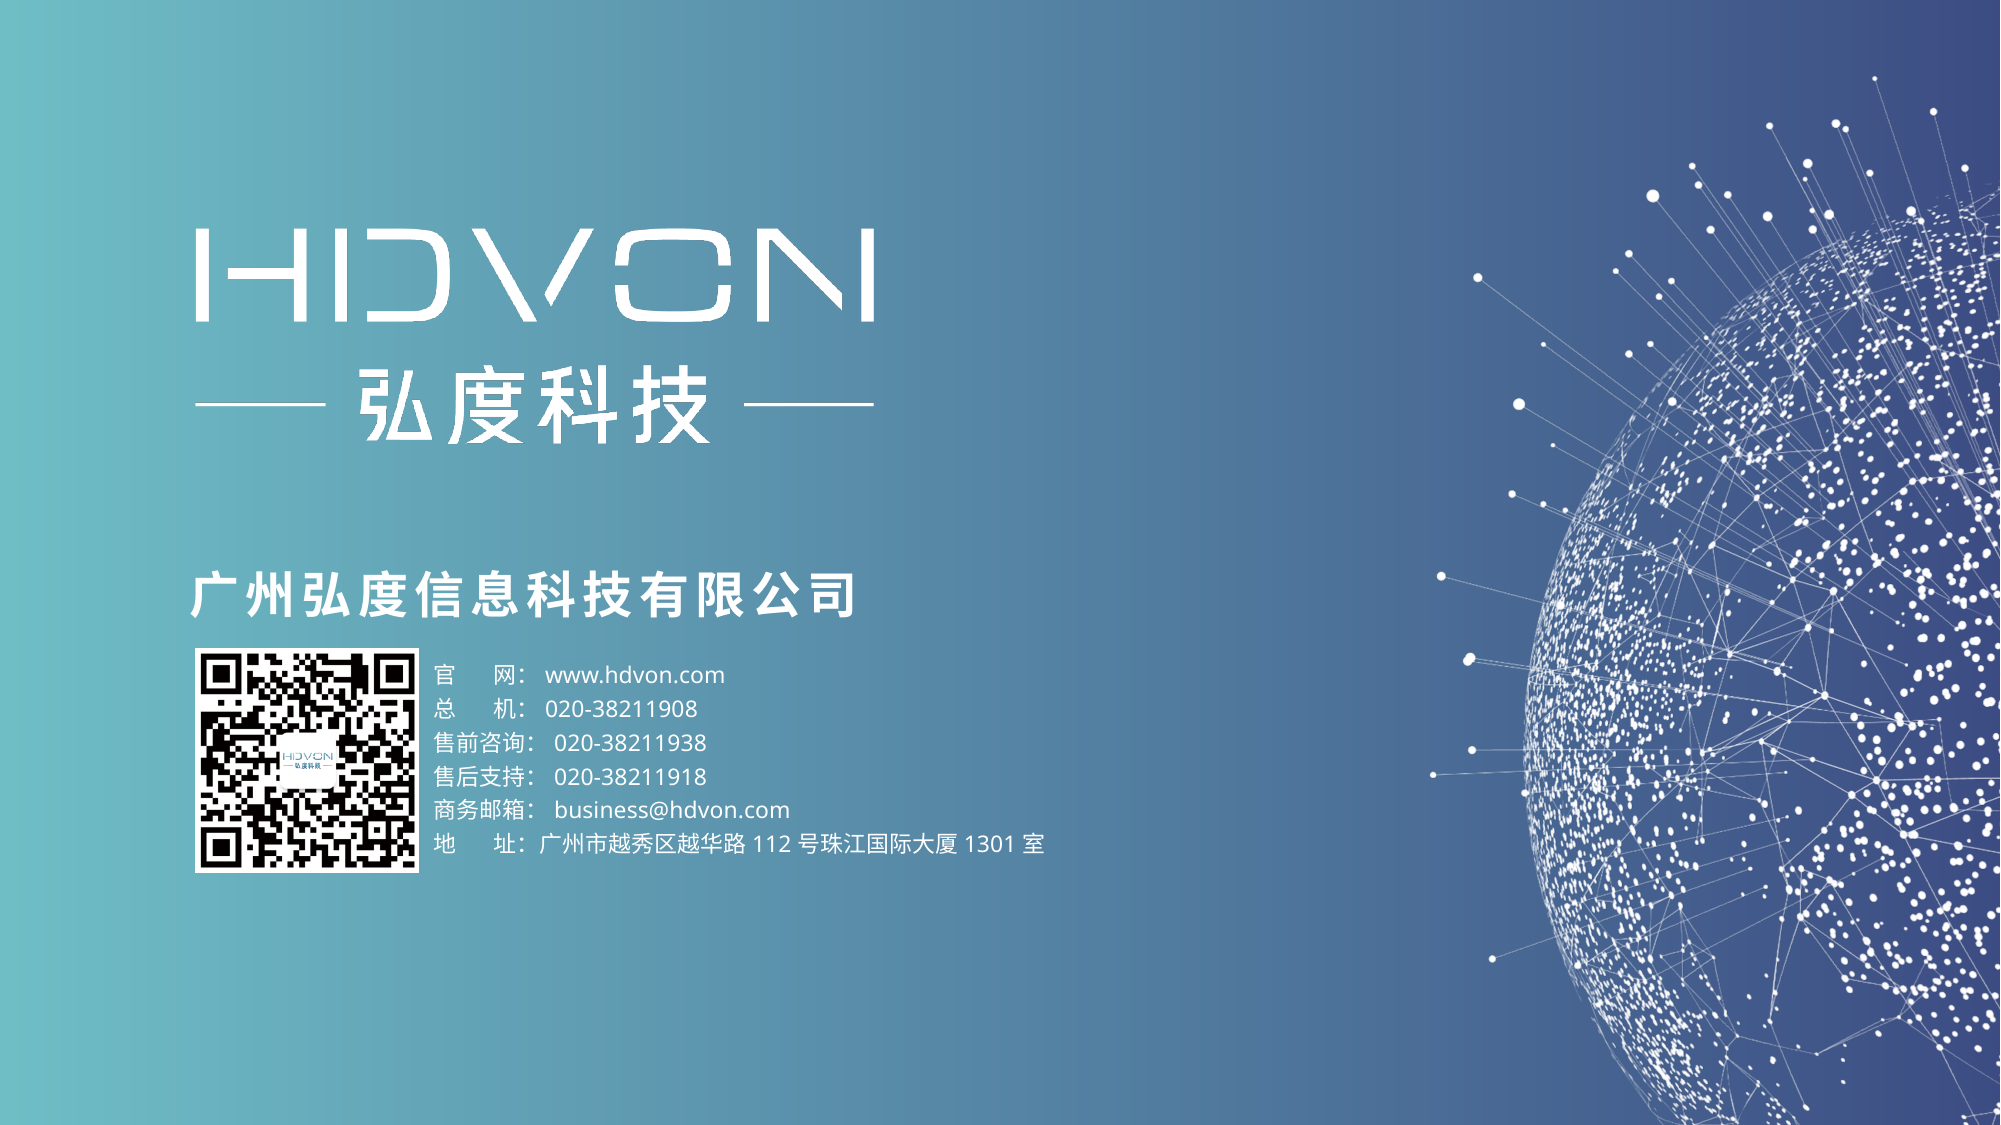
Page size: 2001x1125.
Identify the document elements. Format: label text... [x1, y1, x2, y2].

picture [1331, 0, 2001, 1125]
text_box 官 网：www.hdvon.com 总 机：020-38211908 售前咨询：020-38211938 售后支持：020-38211918 商务邮箱：business@hdvon.com 地 址：广州市越秀区越华路112号珠江国际大厦1301室 [419, 653, 1146, 865]
text_box 广州弘度信息科技有限公司 [174, 556, 900, 631]
picture [195, 228, 874, 444]
picture [195, 648, 419, 873]
